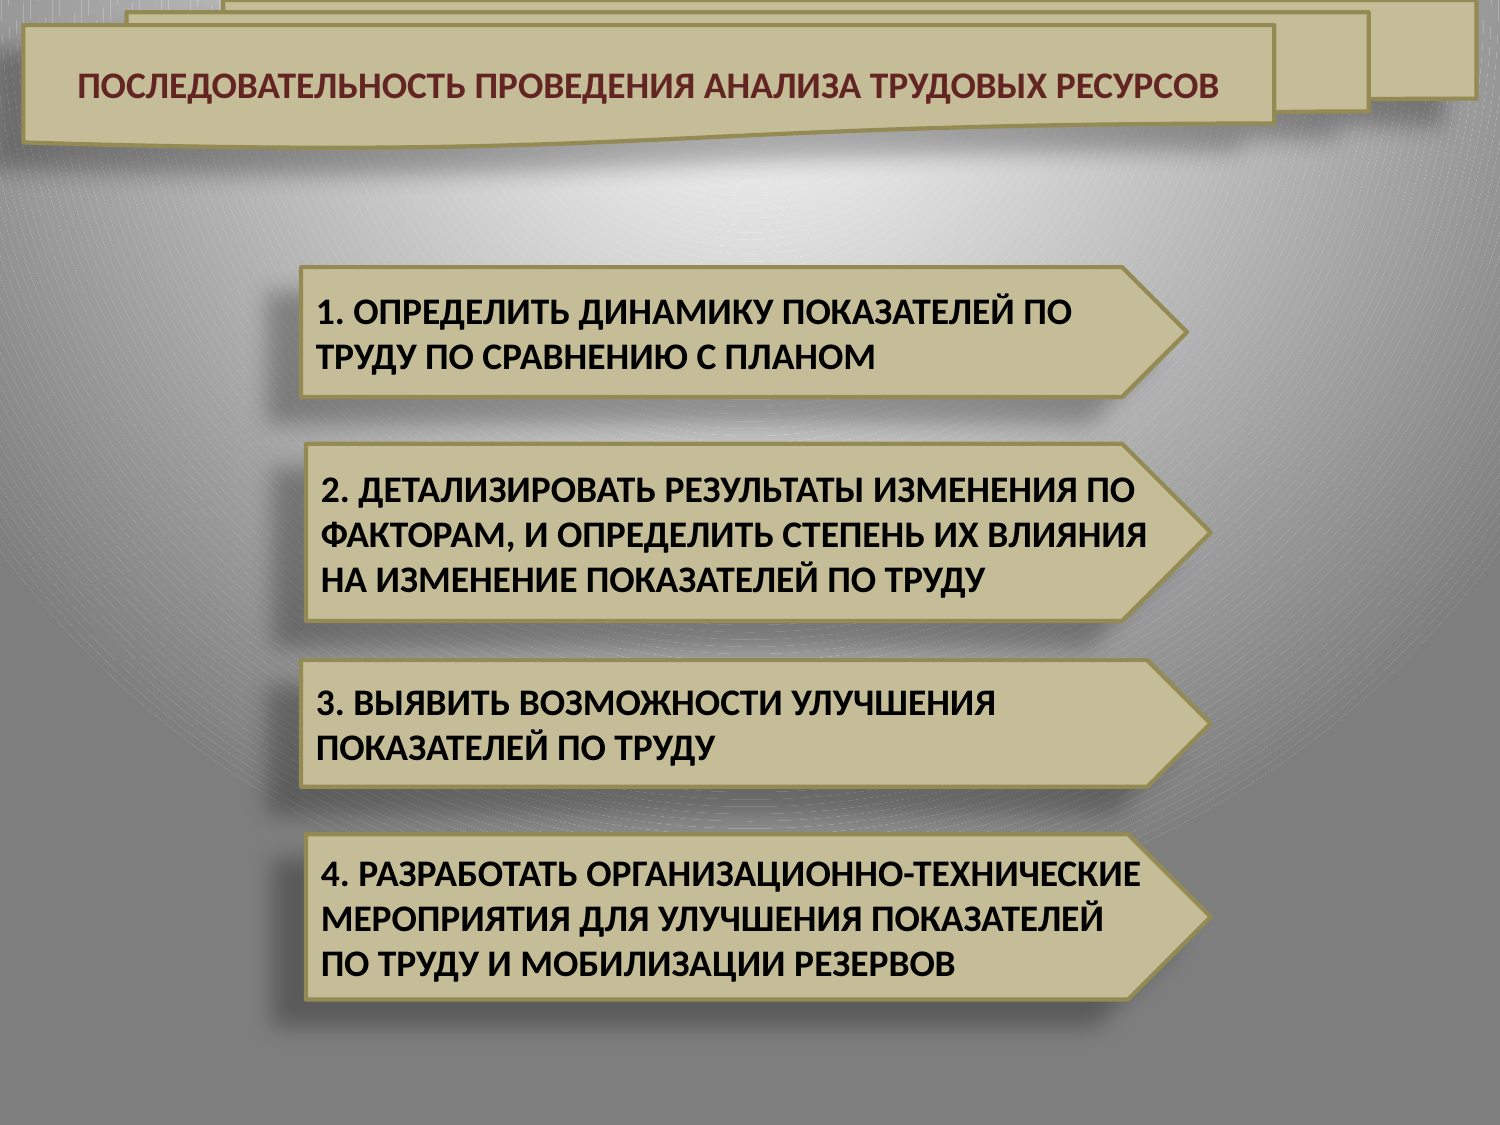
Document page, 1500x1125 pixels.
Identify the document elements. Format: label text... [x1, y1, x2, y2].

text_box 3. ВЫЯВИТЬ ВОЗМОЖНОСТИ УЛУЧШЕНИЯ ПОКАЗАТЕЛЕЙ ПО ТРУДУ [298, 658, 1213, 789]
text_box 1. ОПРЕДЕЛИТЬ ДИНАМИКУ ПОКАЗАТЕЛЕЙ ПО ТРУДУ ПО СРАВНЕНИЮ С ПЛАНОМ [298, 265, 1190, 400]
text_box 4. РАЗРАБОТАТЬ ОРГАНИЗАЦИОННО-ТЕХНИЧЕСКИЕ МЕРОПРИЯТИЯ ДЛЯ УЛУЧШЕНИЯ ПОКАЗАТЕЛЕЙ ПО ТРУДУ И МОБИЛИЗАЦИИ РЕЗЕРВОВ [303, 832, 1213, 1002]
text_box ПОСЛЕДОВАТЕЛЬНОСТЬ ПРОВЕДЕНИЯ АНАЛИЗА ТРУДОВЫХ РЕСУРСОВ [21, 0, 1479, 150]
text_box 2. ДЕТАЛИЗИРОВАТЬ РЕЗУЛЬТАТЫ ИЗМЕНЕНИЯ ПО ФАКТОРАМ, И ОПРЕДЕЛИТЬ СТЕПЕНЬ ИХ ВЛИЯНИЯ НА ИЗМЕНЕНИЕ ПОКАЗАТЕЛЕЙ ПО ТРУДУ [303, 441, 1213, 624]
